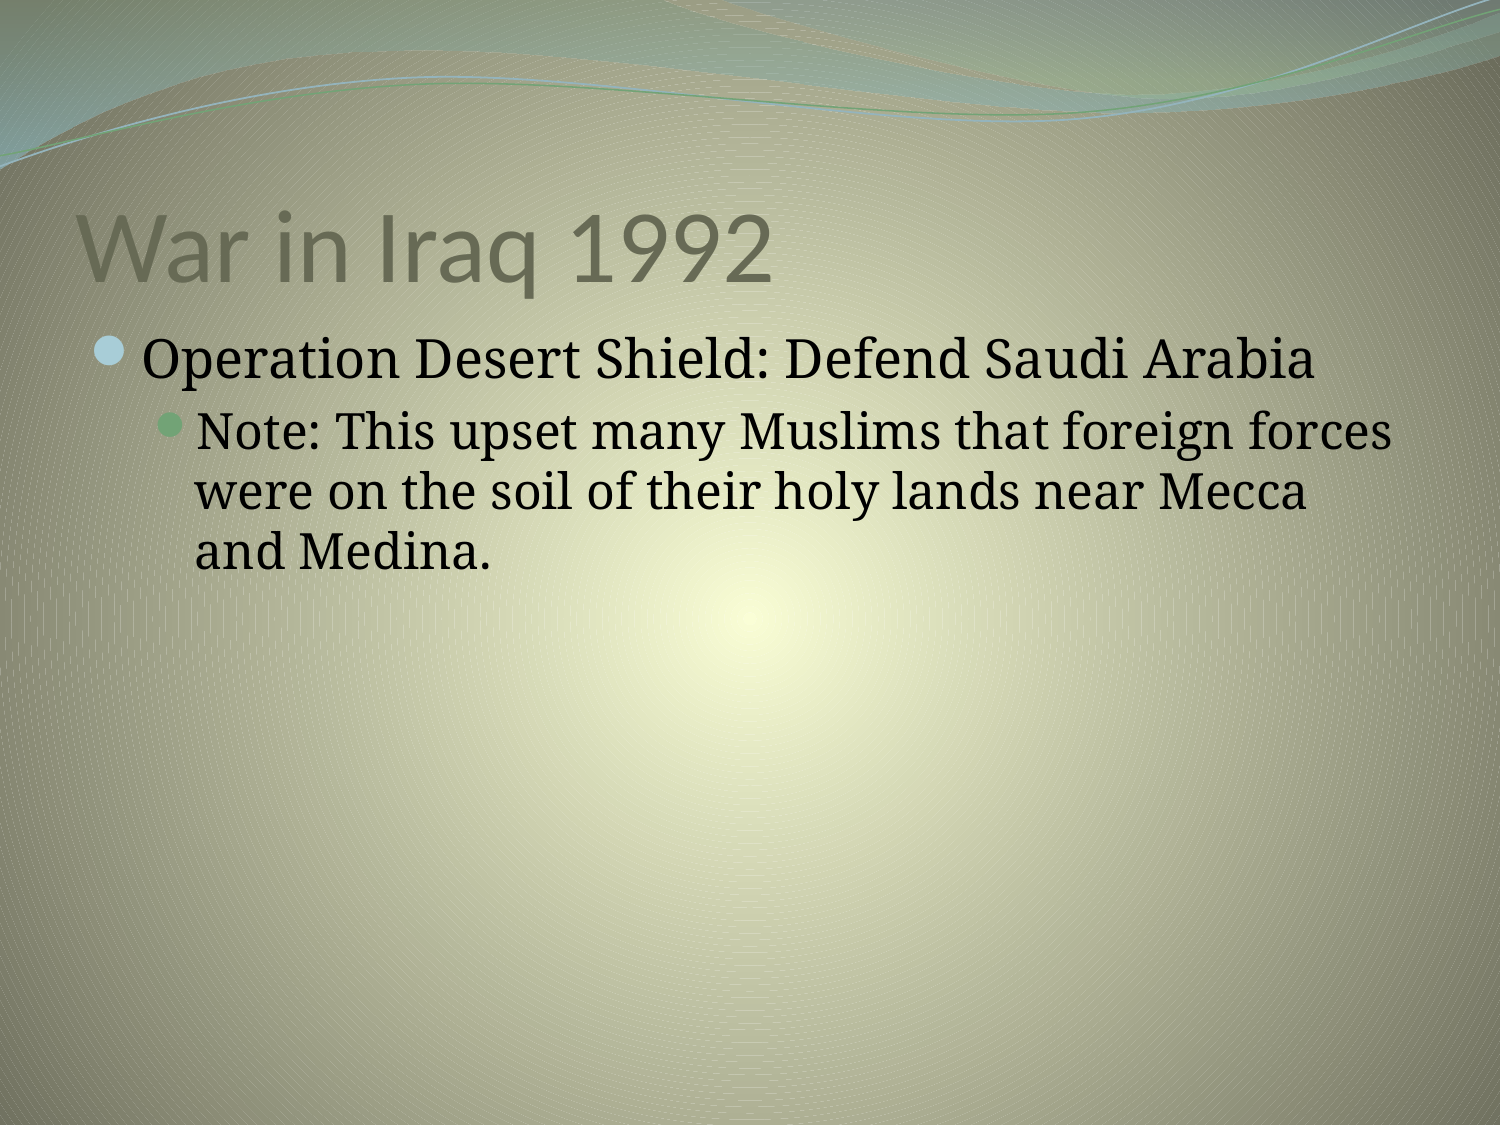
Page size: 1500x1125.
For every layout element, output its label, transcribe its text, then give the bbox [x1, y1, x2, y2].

list Operation Desert Shield: Defend Saudi Arabia Note: This upset many Muslims that foreign forces were on the soil of their holy lands near Mecca and Medina. [75, 317, 1425, 1038]
title War in Iraq 1992 [75, 115, 1425, 303]
